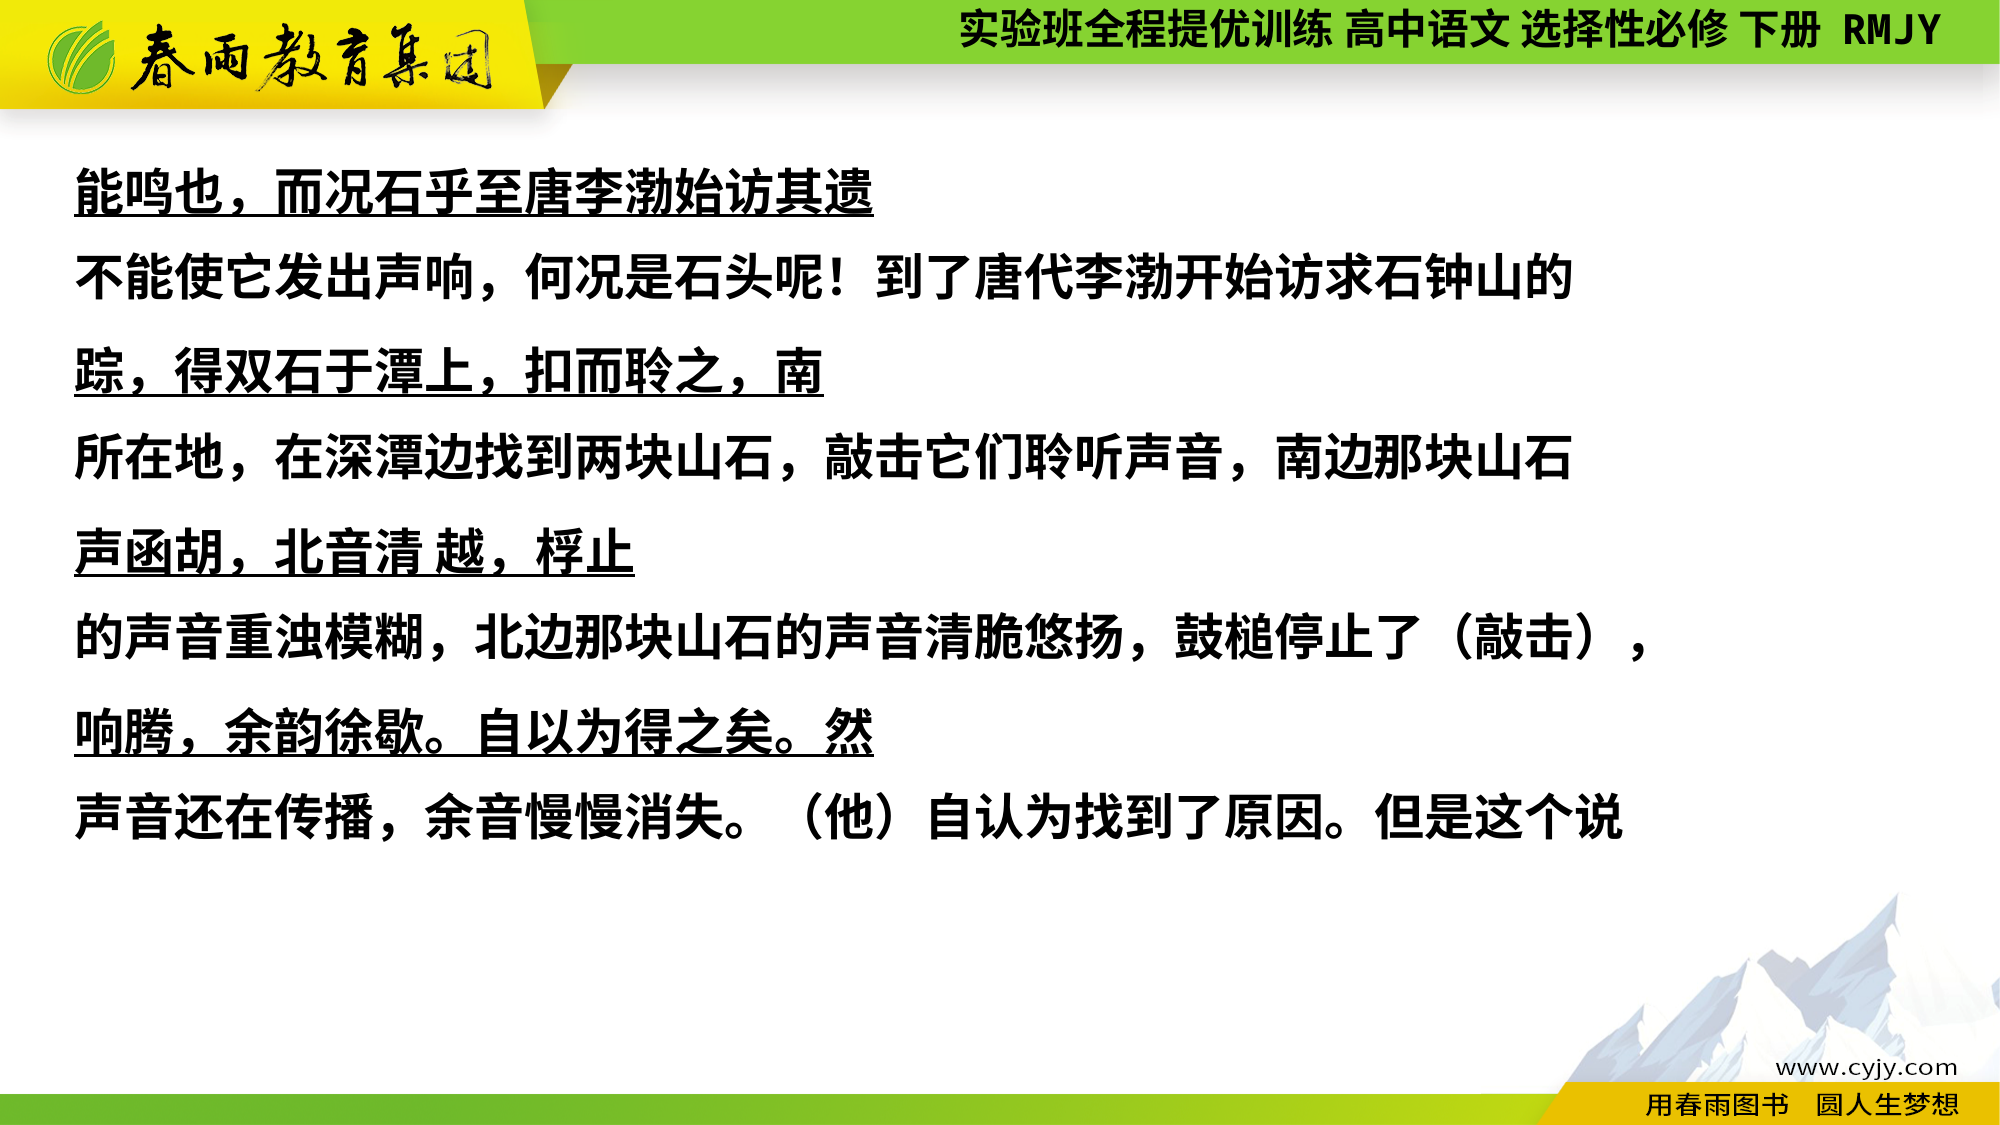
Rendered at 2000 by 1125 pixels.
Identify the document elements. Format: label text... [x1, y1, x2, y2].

picture [0, 0, 2000, 1125]
text_box 不能使它发出声响，何况是石头呢！到了唐代李渤开始访求石钟山的 所在地，在深潭边找到两块山石，敲击它们聆听声音，南边那块山石 的声音重浊模糊，北边那块山石的声音清脆悠扬，鼓槌停止了（敲击）， 声音还在传播，余音慢慢消失。（他）自认为找到了原因。但是这个说 [59, 208, 1944, 853]
